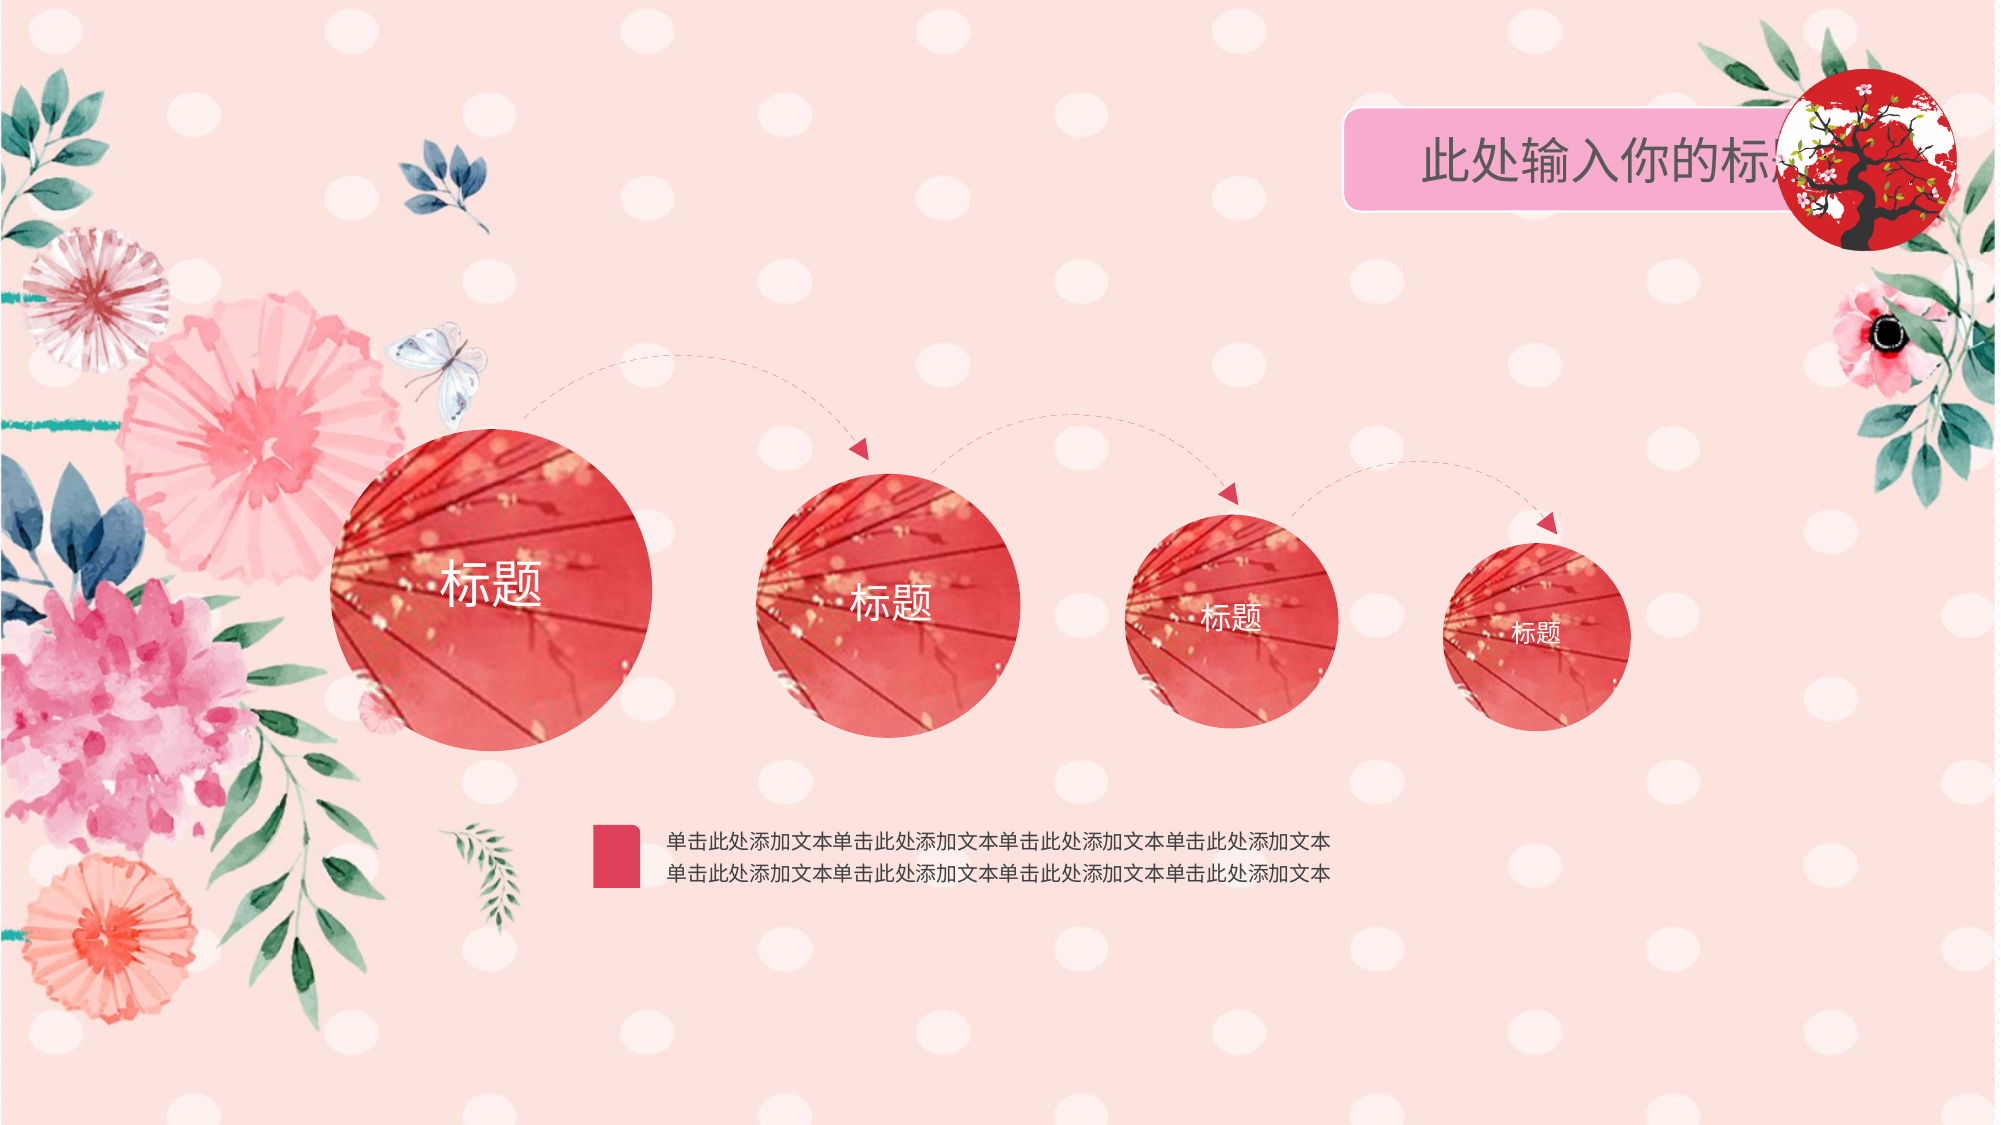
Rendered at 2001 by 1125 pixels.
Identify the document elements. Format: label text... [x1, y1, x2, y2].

picture [3, 0, 1993, 1125]
text_box 标题 [1131, 591, 1333, 644]
text_box [932, 414, 1239, 506]
text_box 标题 [1436, 609, 1638, 655]
text_box 标题 [382, 544, 600, 622]
text_box [593, 824, 641, 888]
text_box [756, 473, 1021, 738]
text_box [1444, 655, 1630, 732]
text_box [330, 429, 653, 752]
text_box 单击此处添加文本单击此处添加文本单击此处添加文本单击此处添加文本单击此处添加文本单击此处添加文本单击此处添加文本单击此处添加文本 [652, 813, 1366, 894]
text_box [1124, 514, 1339, 729]
text_box [1291, 461, 1558, 535]
text_box [1447, 543, 1627, 609]
text_box [523, 355, 869, 461]
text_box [1343, 40, 2000, 279]
text_box 标题 [791, 569, 993, 635]
